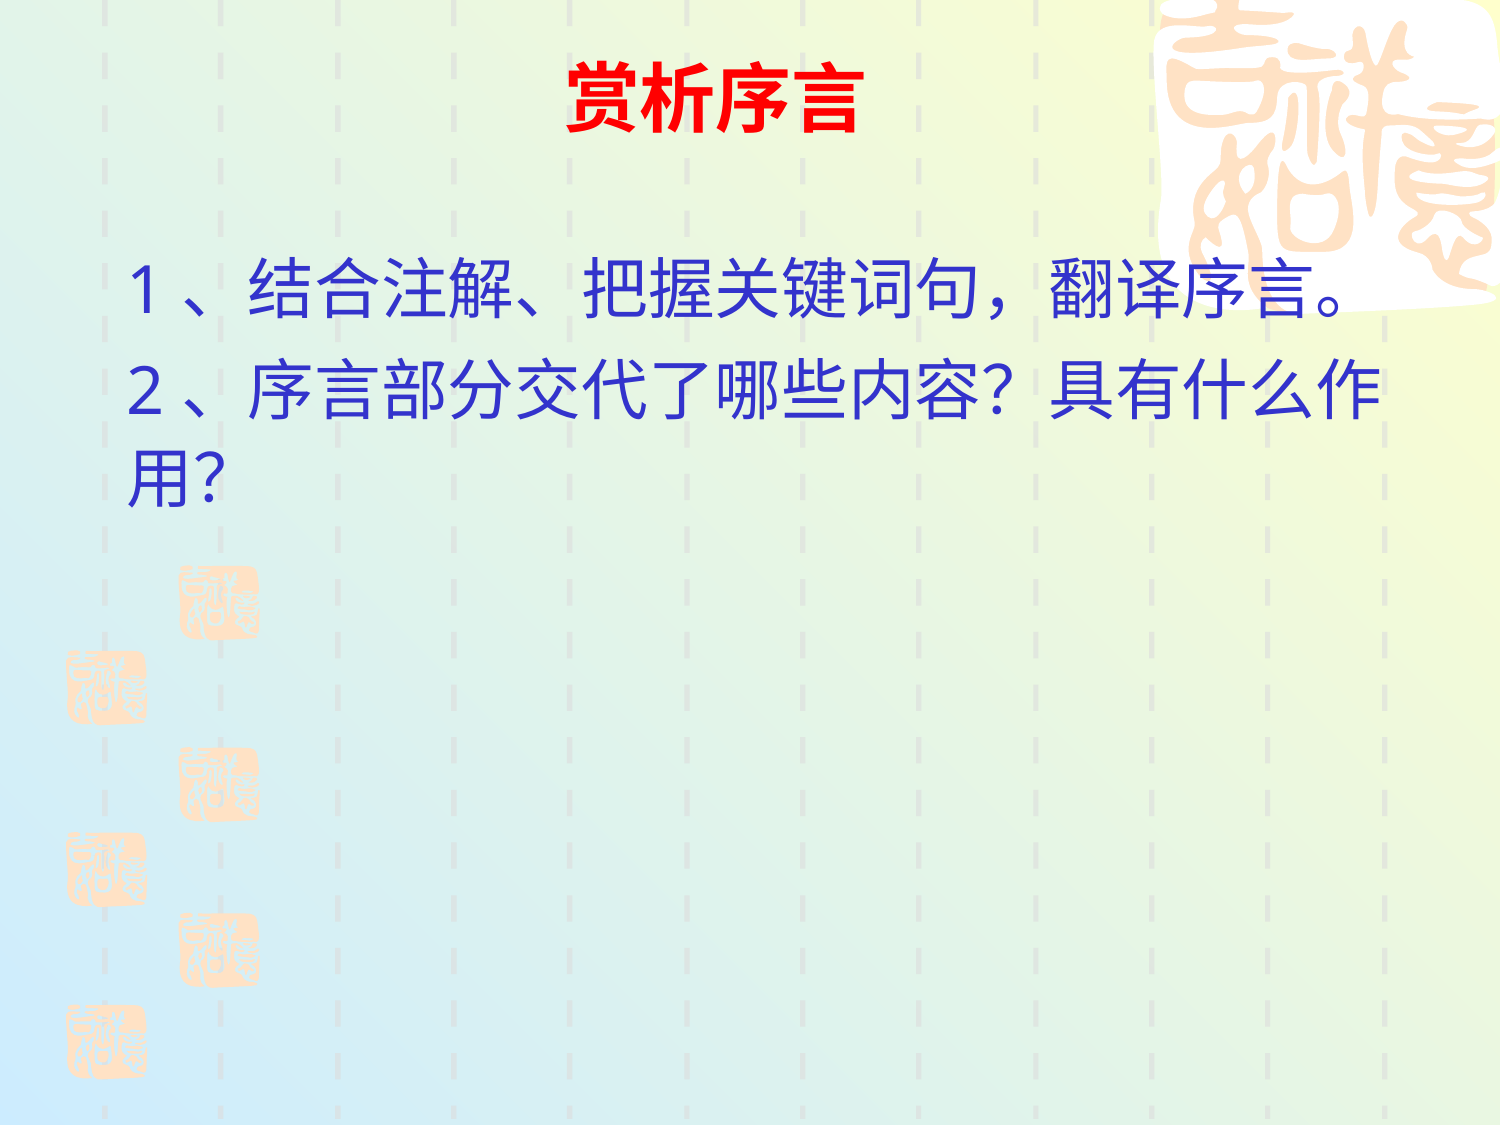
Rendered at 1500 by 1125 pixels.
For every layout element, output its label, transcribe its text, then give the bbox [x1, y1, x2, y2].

text_box 1、结合注解、把握关键词句，翻译序言。 2、序言部分交代了哪些内容？具有什么作用？ [112, 231, 1483, 683]
title 赏析序言 [549, 42, 934, 149]
